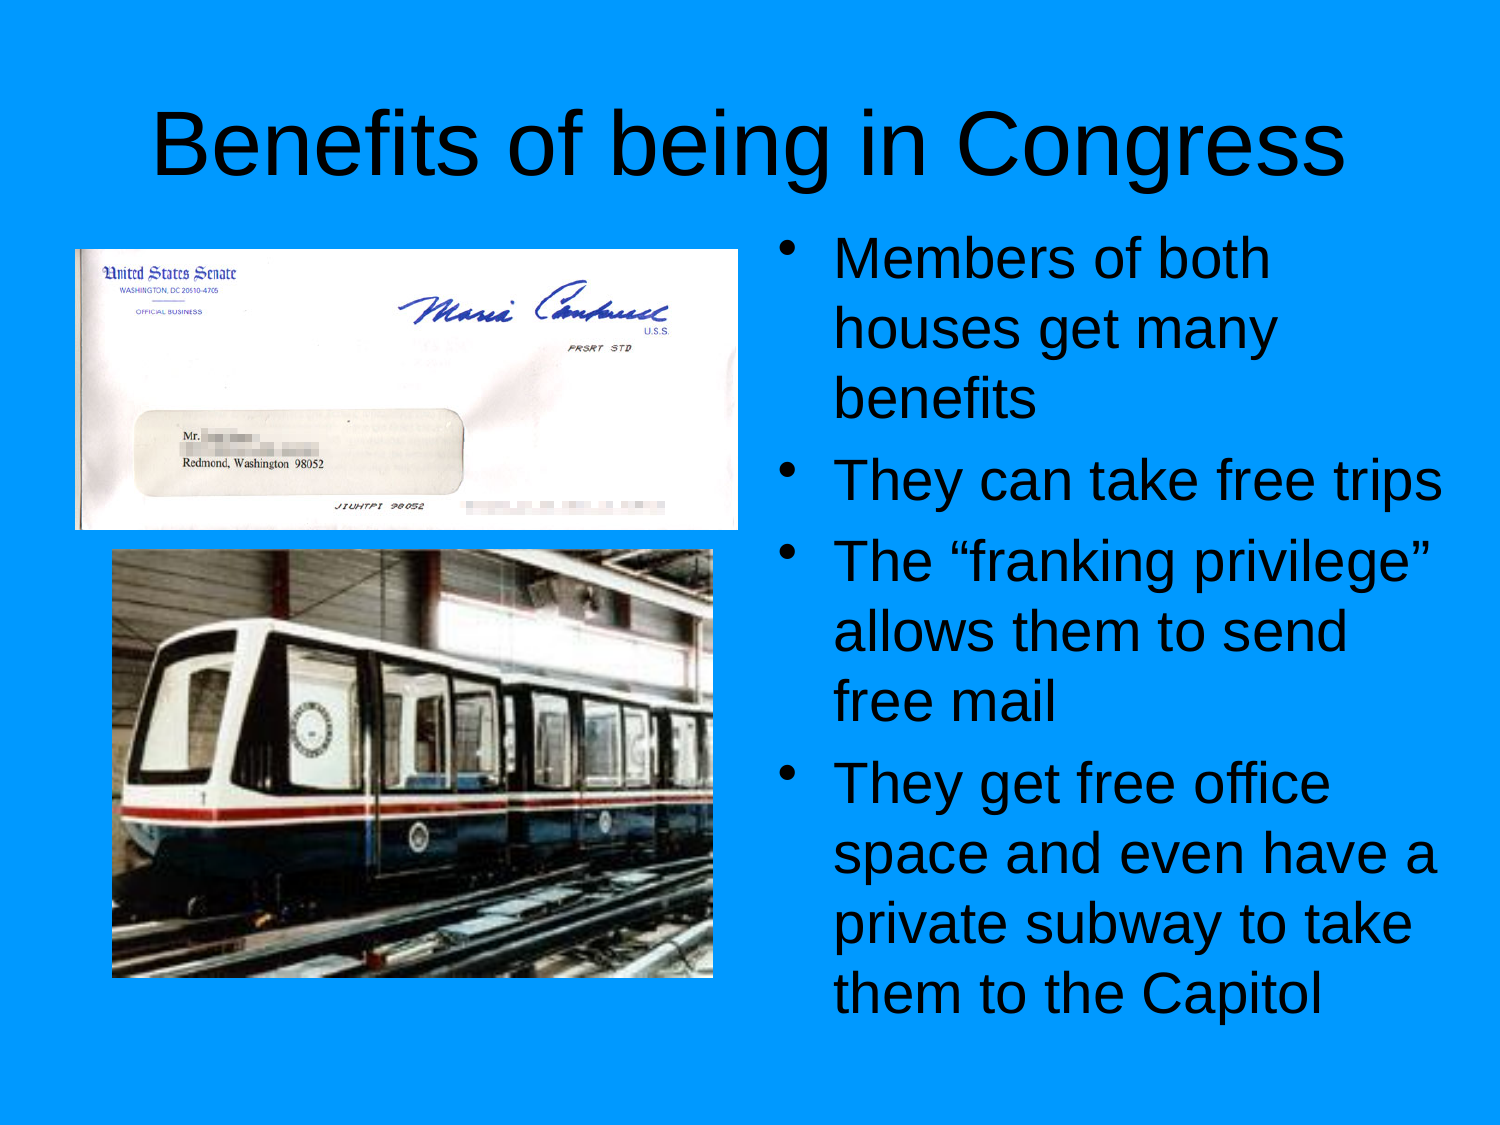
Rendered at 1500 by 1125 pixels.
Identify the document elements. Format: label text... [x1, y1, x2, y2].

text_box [74, 249, 738, 530]
title Benefits of being in Congress [75, 45, 1425, 233]
list Members of both houses get many benefits They can take free trips The “franking privilege” allows them to send free mail They get free office space and even have a private subway to take them to the Capitol [762, 212, 1463, 1125]
picture [112, 549, 713, 978]
